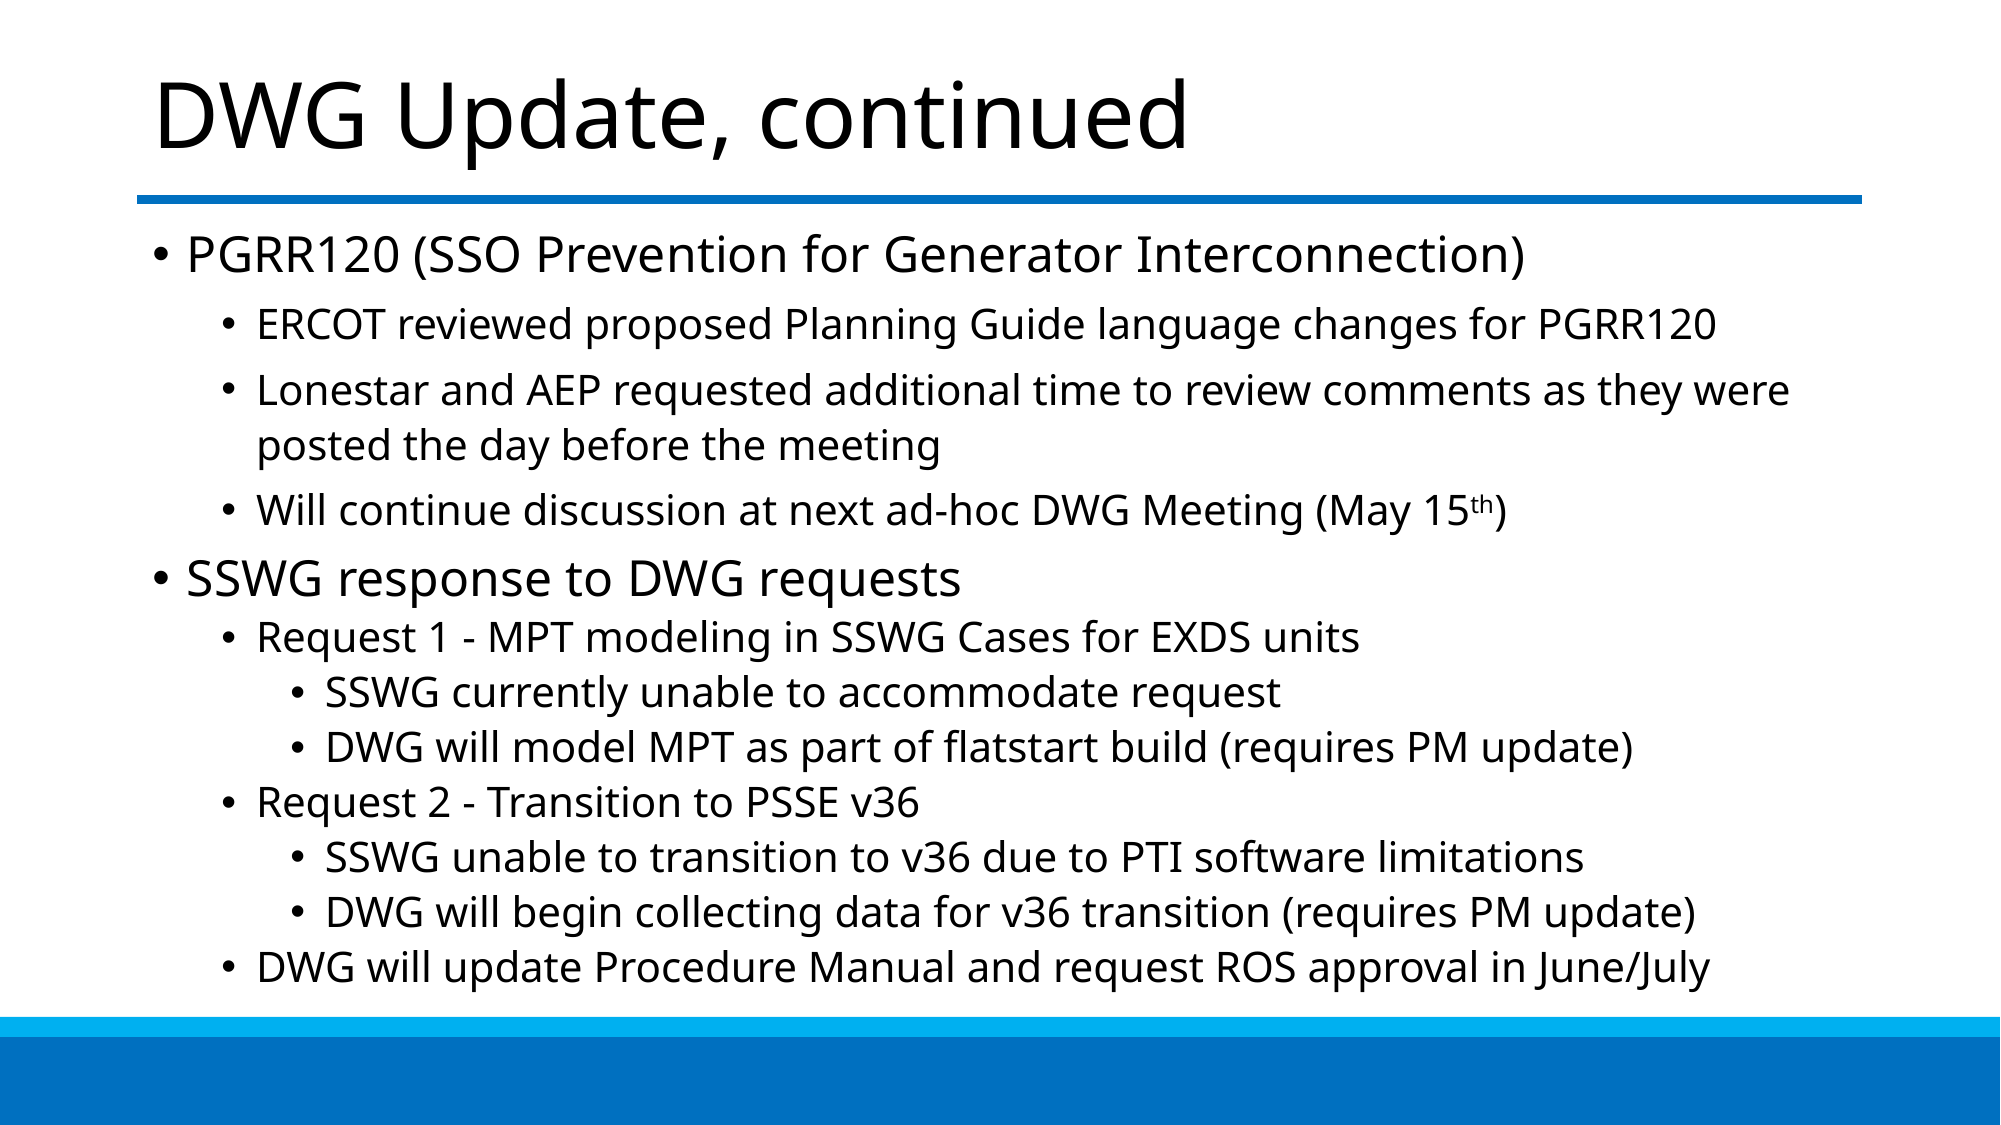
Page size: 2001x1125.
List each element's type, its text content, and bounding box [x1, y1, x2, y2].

list PGRR120 (SSO Prevention for Generator Interconnection) ERCOT reviewed proposed Planning Guide language changes for PGRR120 Lonestar and AEP requested additional time to review comments as they were posted the day before the meeting Will continue discussion at next ad-hoc DWG Meeting (May 15th) SSWG response to DWG requests Request 1 - MPT modeling in SSWG Cases for EXDS units SSWG currently unable to accommodate request DWG will model MPT as part of flatstart build (requires PM update) Request 2 - Transition to PSSE v36 SSWG unable to transition to v36 due to PTI software limitations DWG will begin collecting data for v36 transition (requires PM update) DWG will update Procedure Manual and request ROS approval in June/July [137, 222, 1863, 1014]
title DWG Update, continued [137, 59, 1863, 178]
